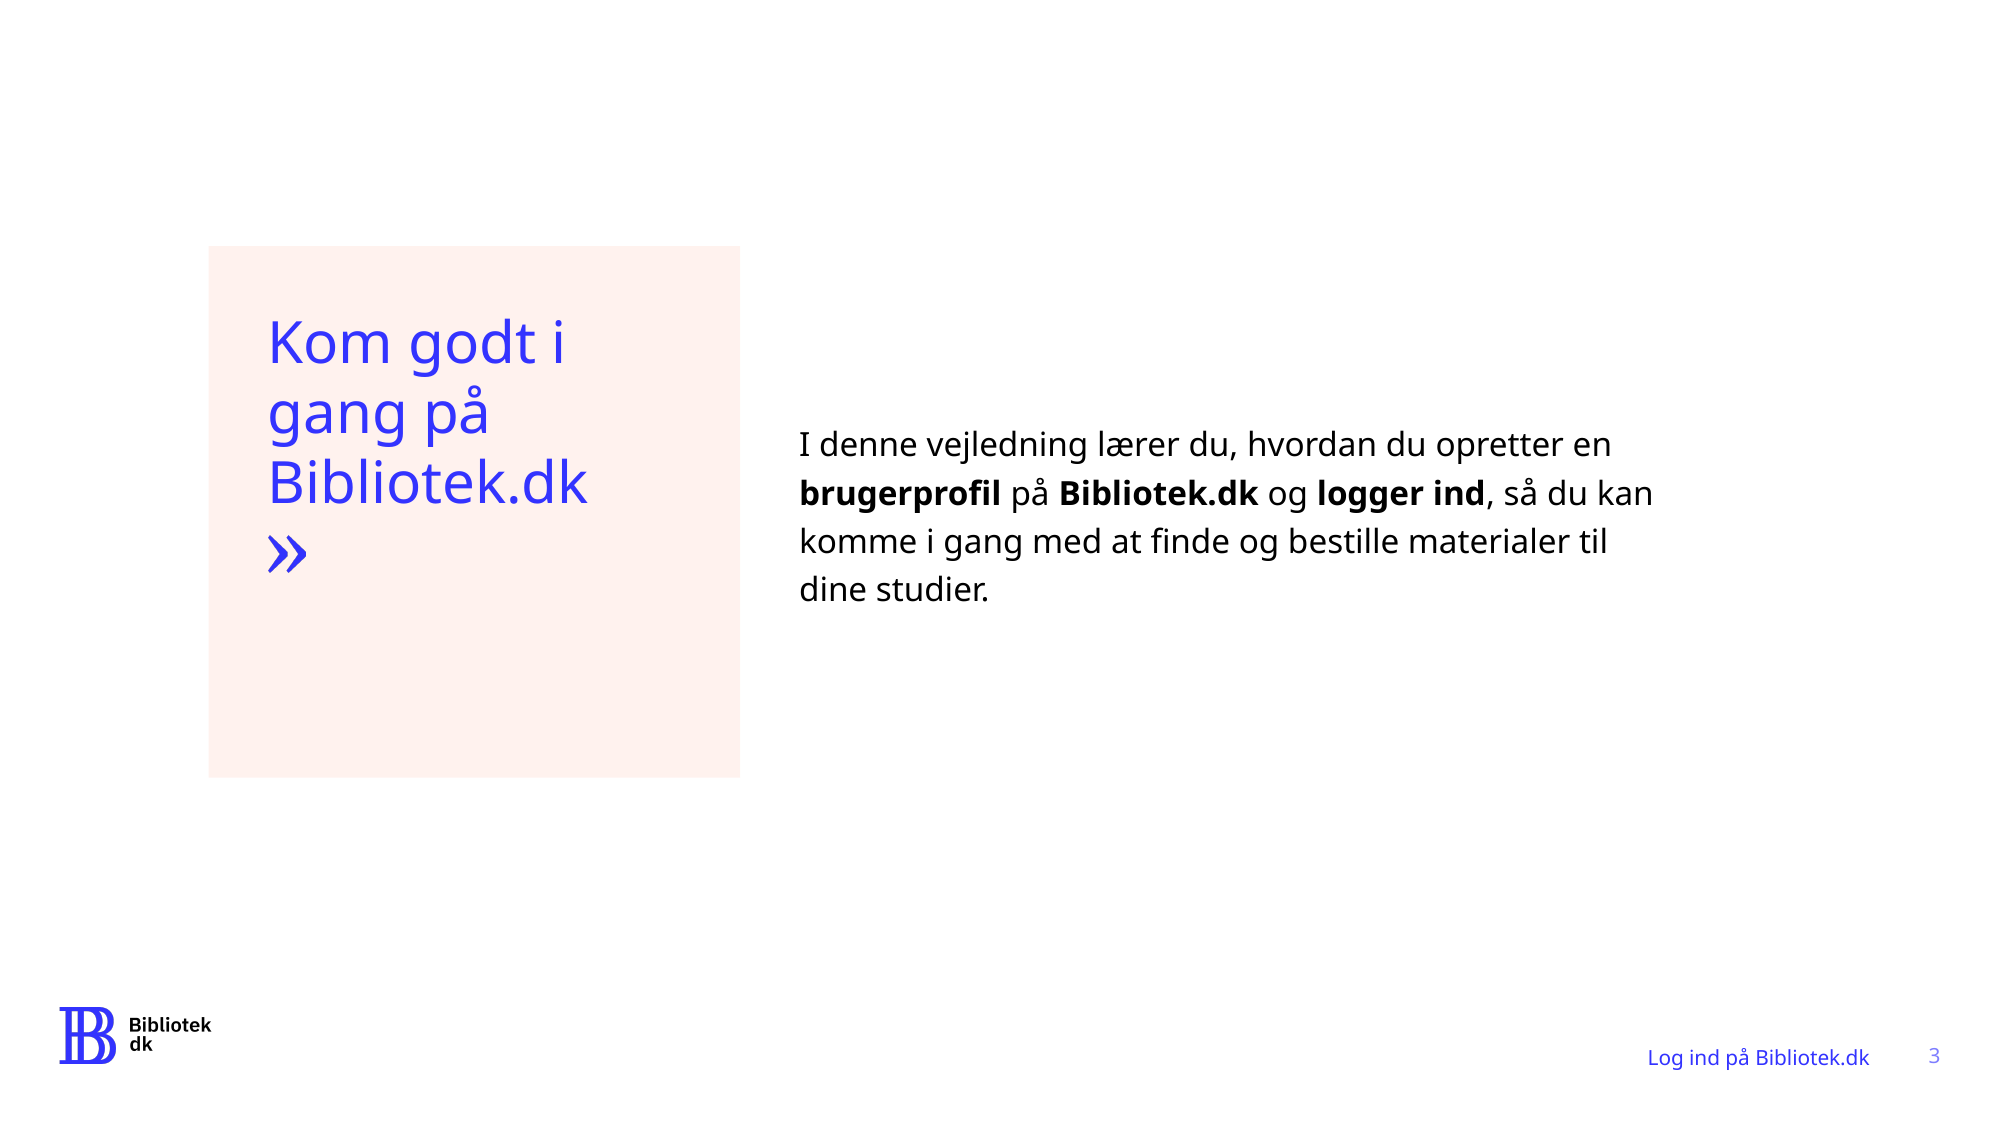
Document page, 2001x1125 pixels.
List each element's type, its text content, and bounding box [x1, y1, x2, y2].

slide_number 3 [1505, 1026, 1956, 1087]
picture [268, 535, 307, 574]
title Kom godt i gang på Bibliotek.dk [208, 246, 740, 778]
picture [59, 1007, 212, 1064]
list I denne vejledning lærer du, hvordan du opretter en brugerprofil på Bibliotek.dk og logger ind, så du kan komme i gang med at finde og bestille materialer til dine studier. [740, 246, 1720, 778]
